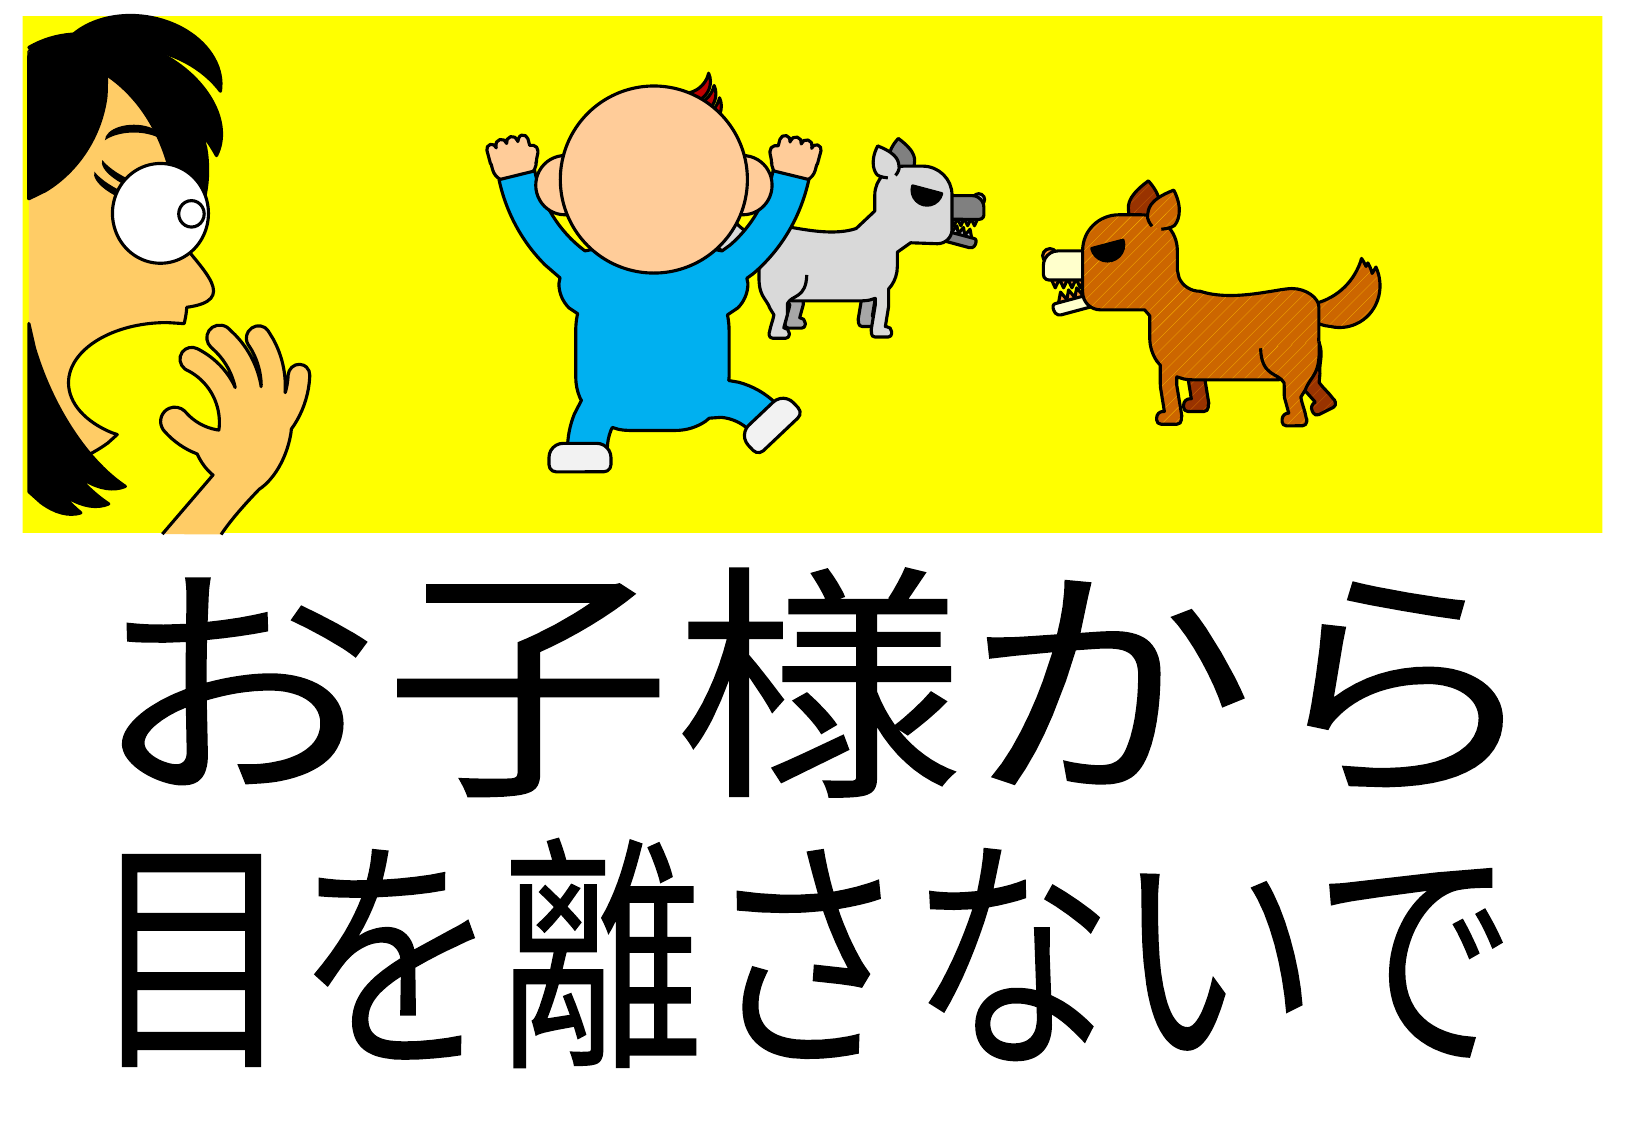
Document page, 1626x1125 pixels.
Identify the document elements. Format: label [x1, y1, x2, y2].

text_box [2, 0, 288, 548]
text_box [292, 14, 1604, 535]
text_box [486, 77, 1387, 473]
